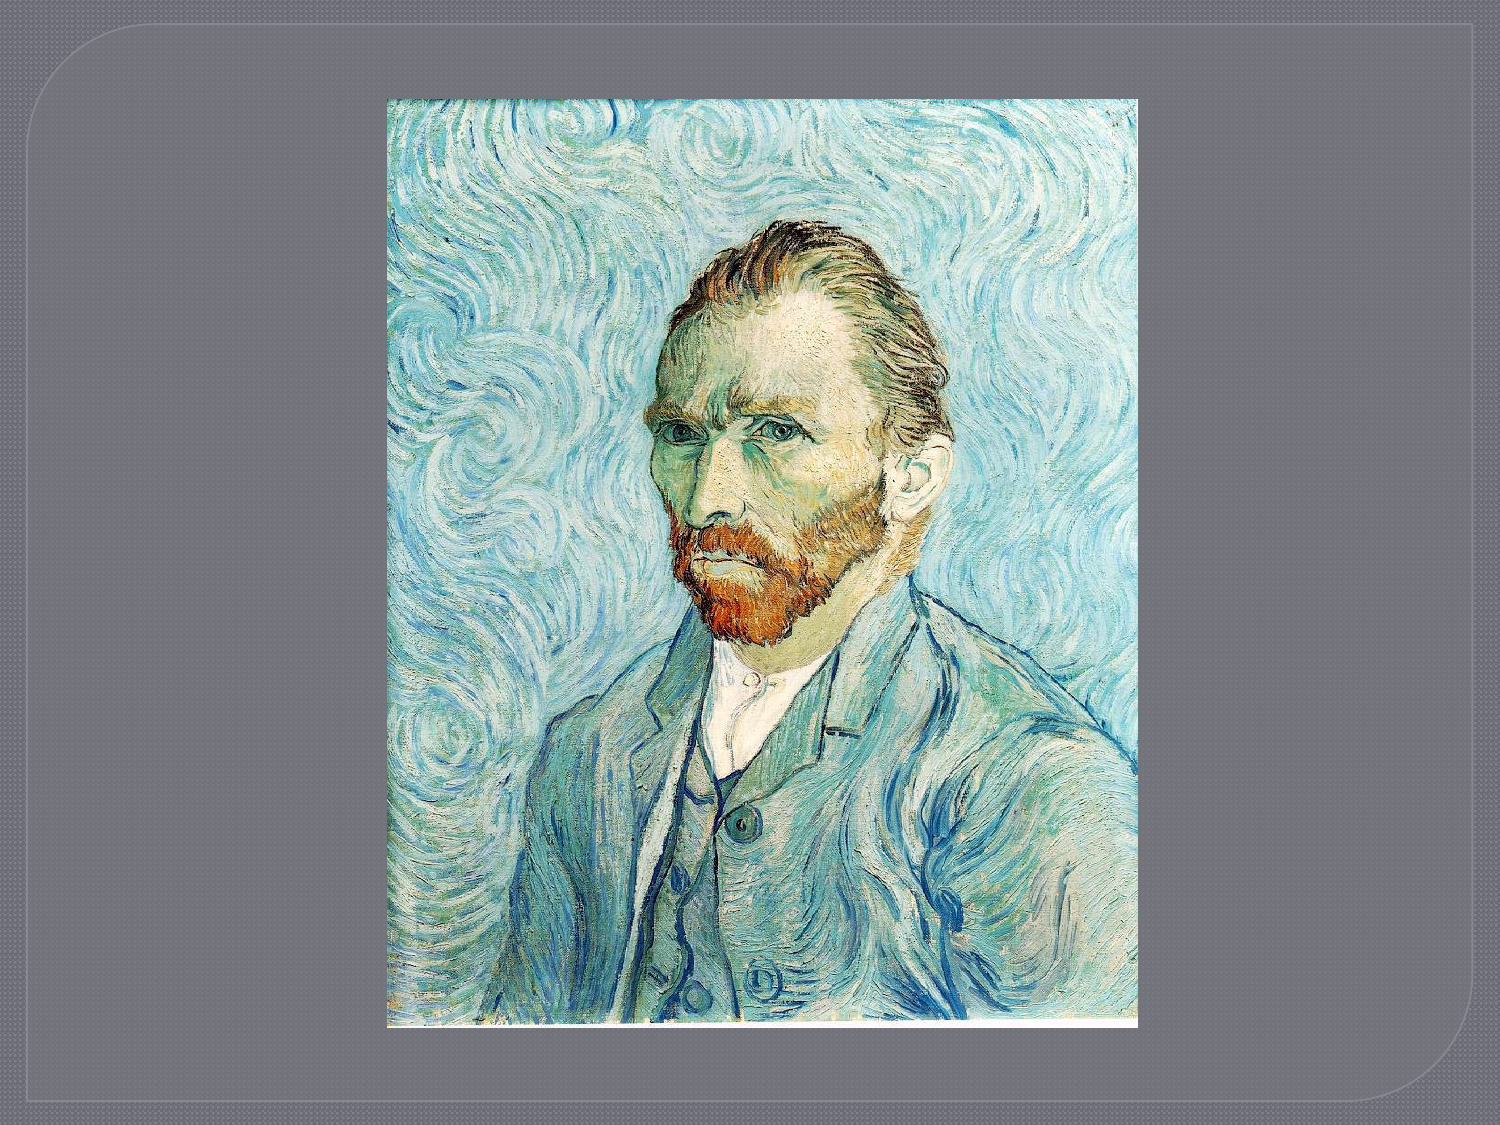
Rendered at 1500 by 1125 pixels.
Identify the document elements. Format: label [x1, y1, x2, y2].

picture [387, 99, 1138, 1029]
